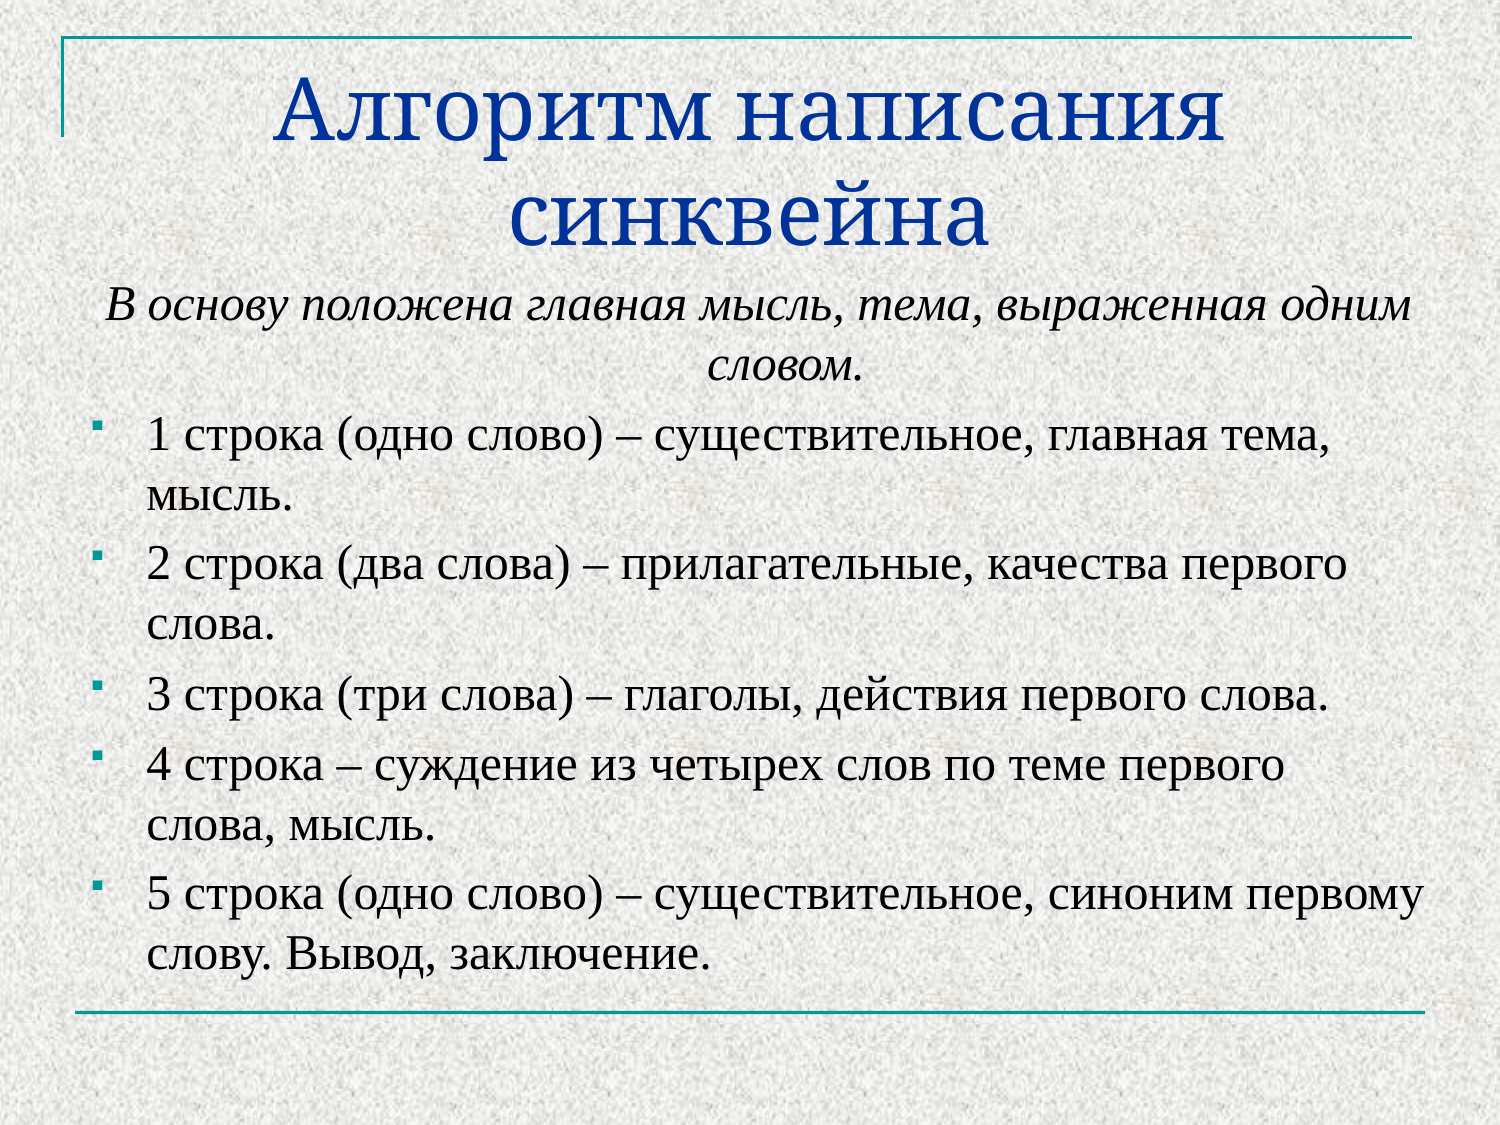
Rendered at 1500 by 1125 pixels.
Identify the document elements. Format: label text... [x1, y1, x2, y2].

list В основу положена главная мысль, тема, выраженная одним словом. 1 строка (одно слово) – существительное, главная тема, мысль. 2 строка (два слова) – прилагательные, качества первого слова. 3 строка (три слова) – глаголы, действия первого слова. 4 строка – суждение из четырех слов по теме первого слова, мысль. 5 строка (одно слово) – существительное, синоним первому слову. Вывод, заключение. [74, 262, 1442, 1006]
title Алгоритм написания синквейна [74, 45, 1426, 233]
picture [0, 0, 1500, 1125]
